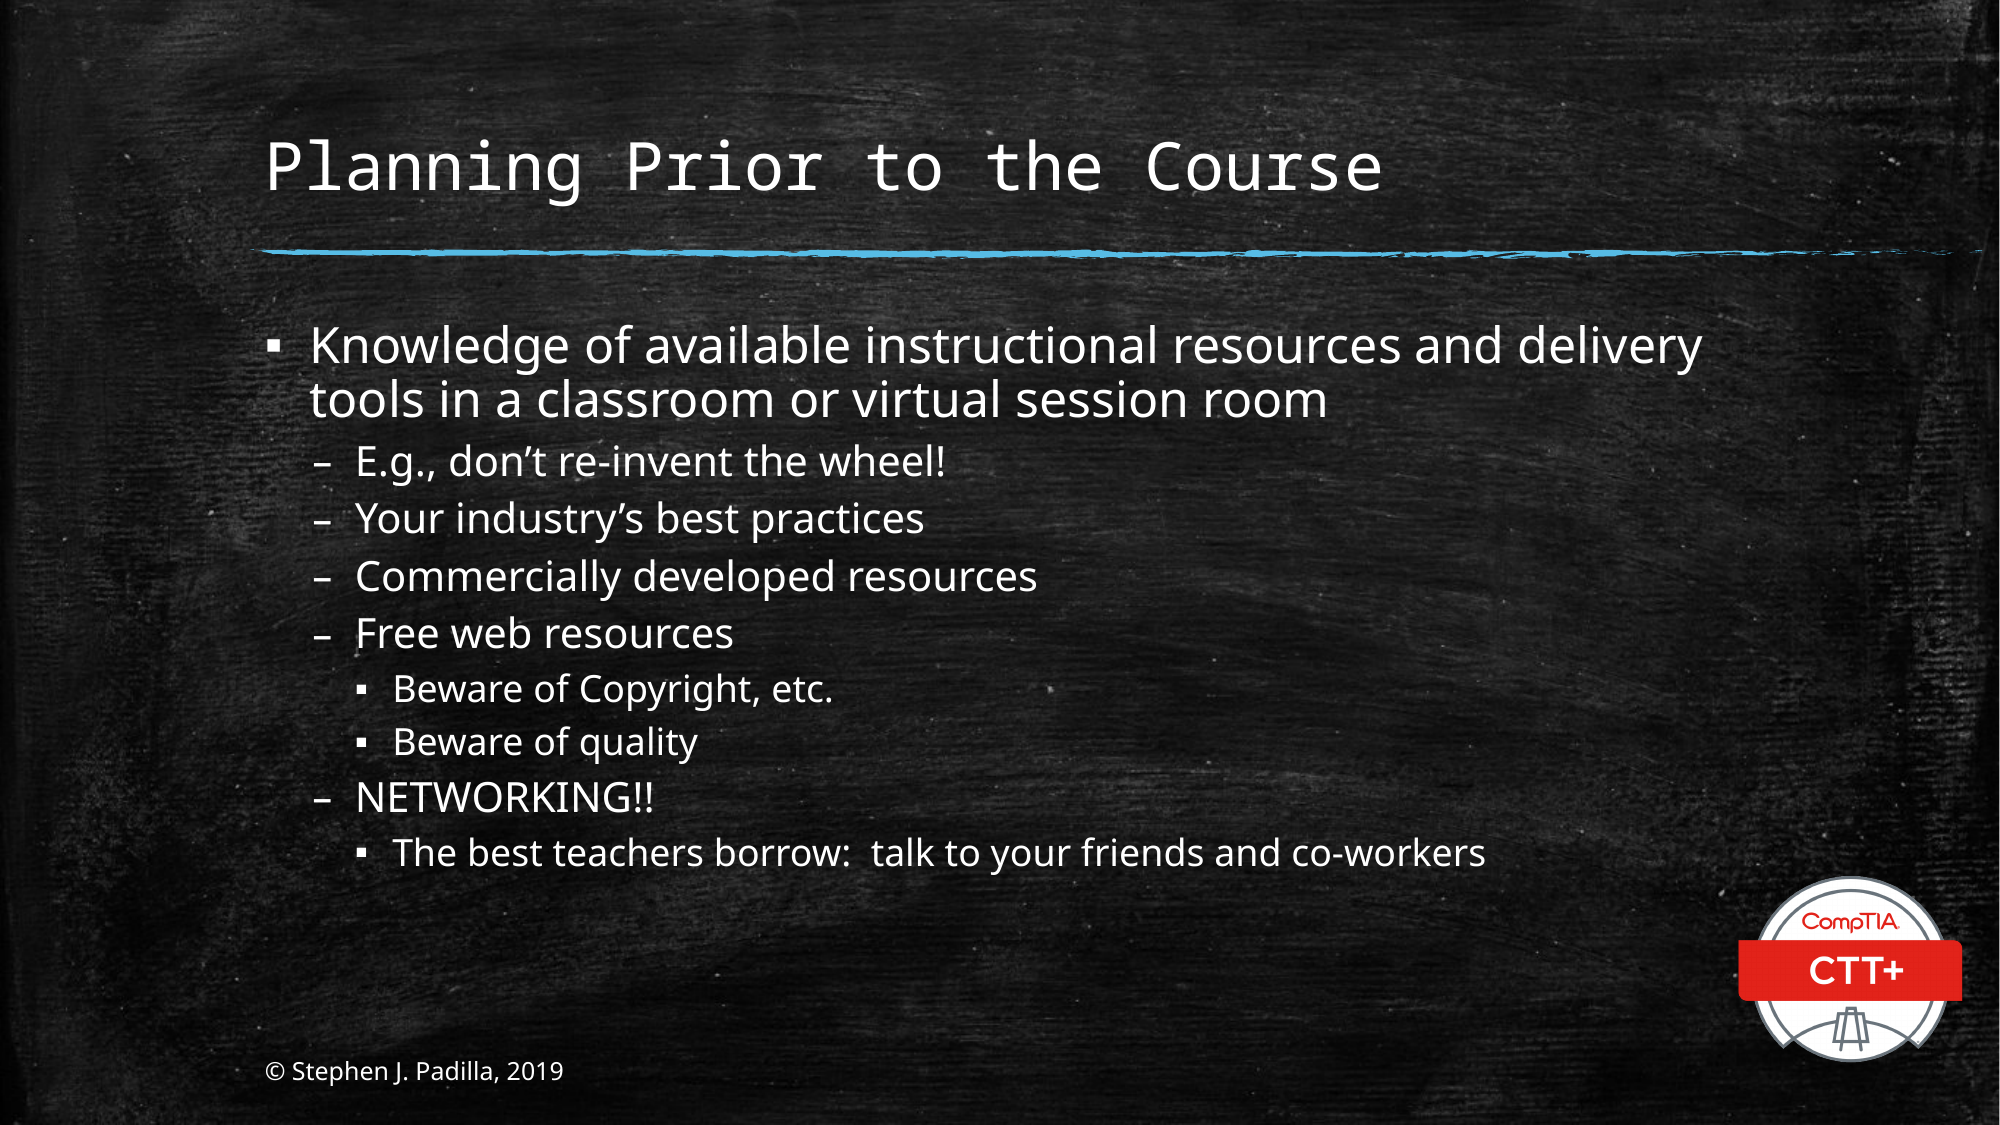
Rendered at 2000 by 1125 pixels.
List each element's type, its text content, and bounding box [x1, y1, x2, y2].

title Planning Prior to the Course [249, 45, 1750, 213]
picture [1699, 824, 2000, 1125]
footer © Stephen J. Padilla, 2019 [249, 1050, 1288, 1096]
list Knowledge of available instructional resources and delivery tools in a classroom or virtual session room E.g., don’t re-invent the wheel! Your industry’s best practices Commercially developed resources Free web resources Beware of Copyright, etc. Beware of quality NETWORKING!! The best teachers borrow: talk to your friends and co-workers [249, 312, 1750, 1013]
